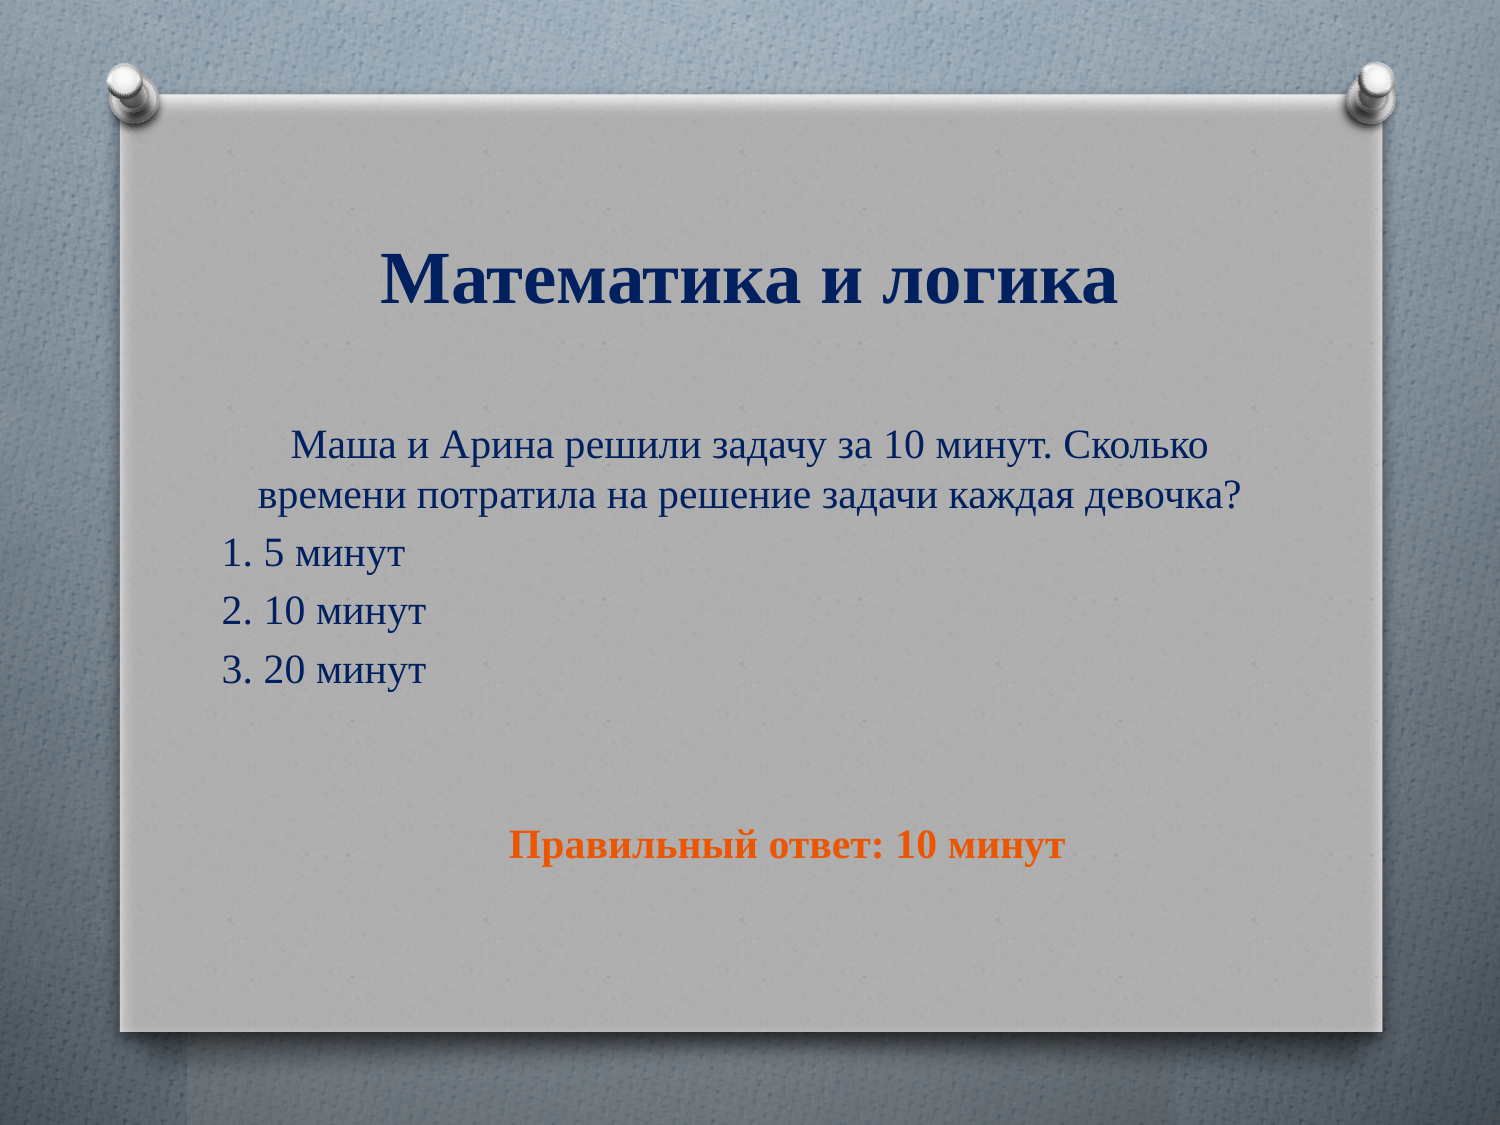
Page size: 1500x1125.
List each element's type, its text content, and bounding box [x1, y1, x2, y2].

picture [1317, 35, 1439, 156]
picture [75, 29, 198, 153]
title Математика и логика [237, 149, 1263, 327]
list Маша и Арина решили задачу за 10 минут. Сколько времени потратила на решение задачи каждая девочка? 1. 5 минут 2. 10 минут 3. 20 минут Правильный ответ: 10 минут [206, 408, 1294, 953]
